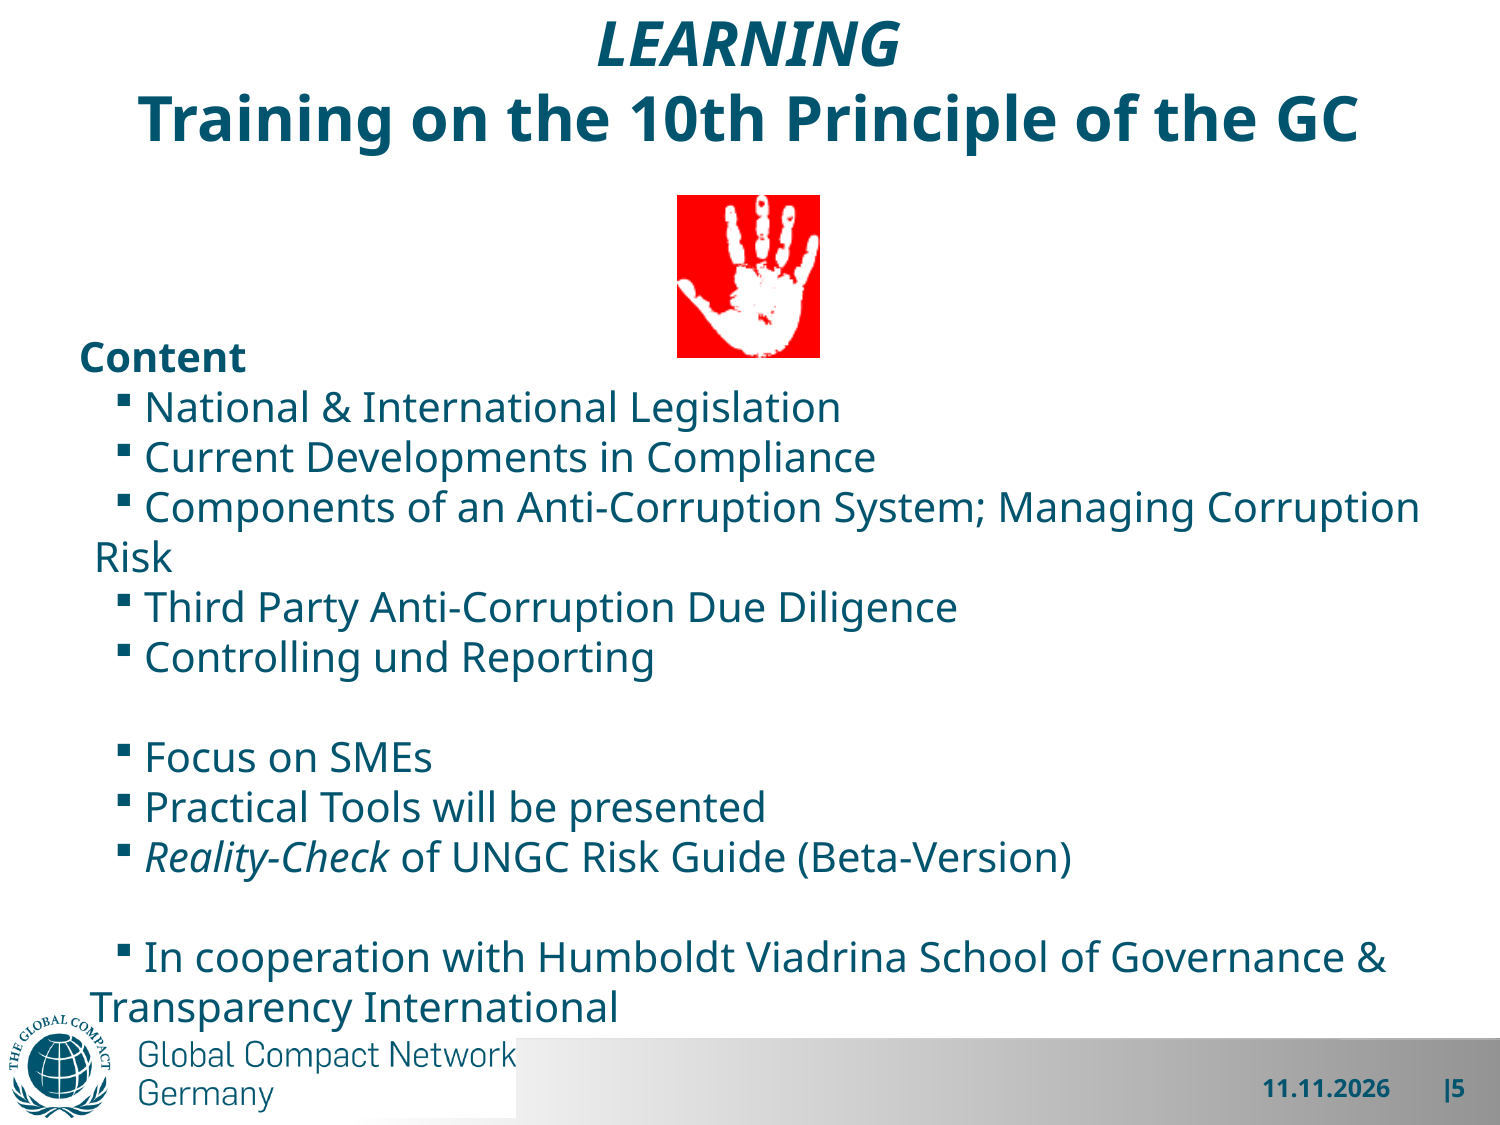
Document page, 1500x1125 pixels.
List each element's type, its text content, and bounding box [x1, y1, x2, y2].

picture [9, 1015, 43, 1118]
picture [677, 194, 820, 358]
title LEARNING Training on the 10th Principle of the GC [38, 0, 1460, 194]
text_box Content National & International Legislation Current Developments in Compliance Components of an Anti-Corruption System; Managing Corruption Risk Third Party Anti-Corruption Due Diligence Controlling und Reporting Focus on SMEs Practical Tools will be presented Reality-Check of UNGC Risk Guide (Beta-Version) In cooperation with Humboldt Viadrina School of Governance & Transparency International [43, 323, 1500, 1125]
